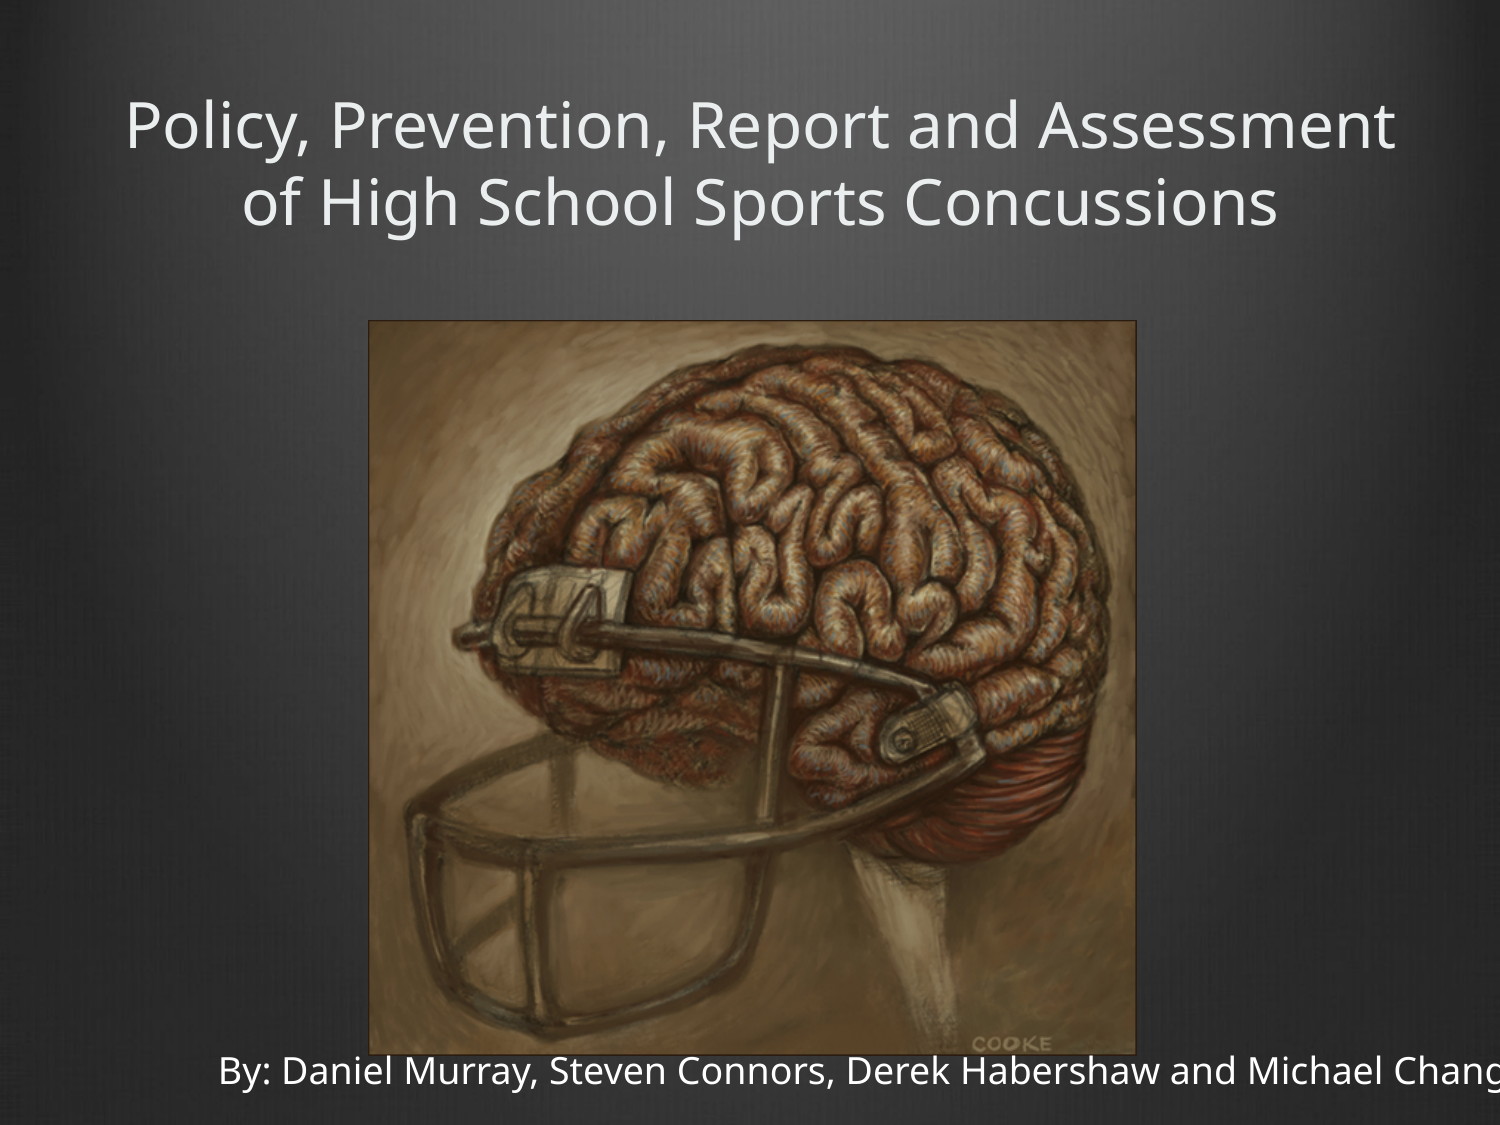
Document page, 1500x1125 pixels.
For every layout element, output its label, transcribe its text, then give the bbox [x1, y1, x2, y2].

title Policy, Prevention, Report and Assessment of High School Sports Concussions [85, 68, 1436, 256]
text_box By: Daniel Murray, Steven Connors, Derek Habershaw and Michael Chang [203, 1039, 377, 1100]
picture [368, 320, 1137, 1056]
text_box By: Daniel Murray, Steven Connors, Derek Habershaw and Michael Chang [1171, 1039, 1500, 1100]
